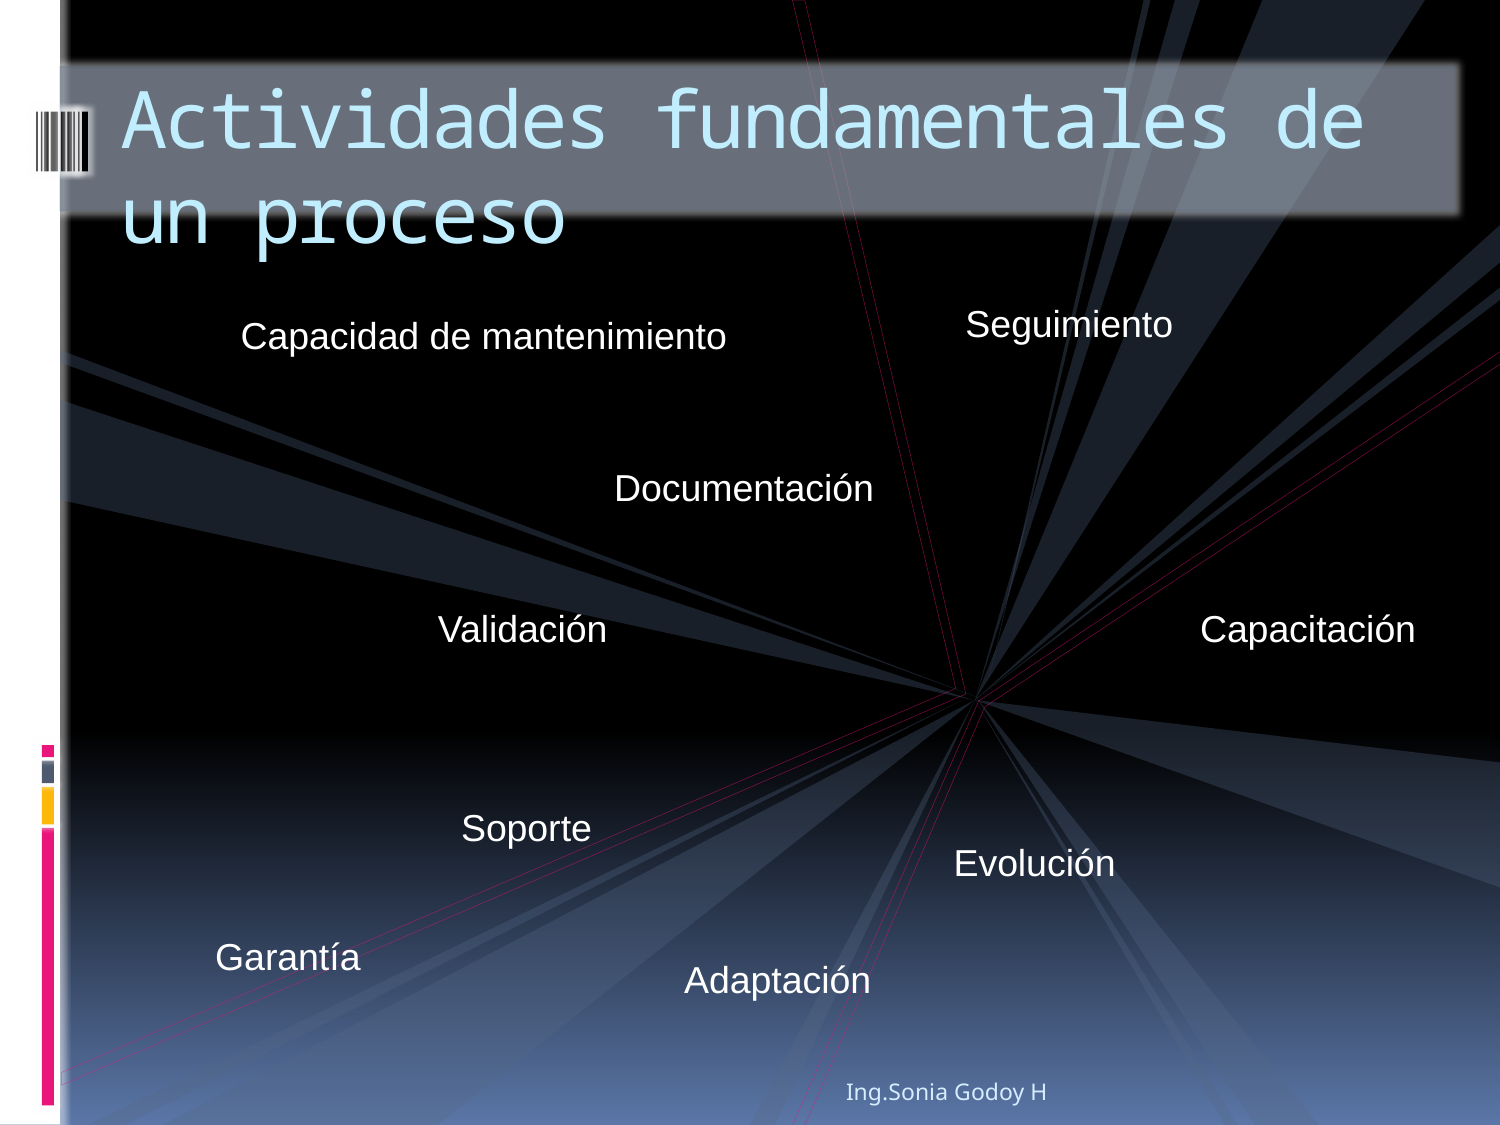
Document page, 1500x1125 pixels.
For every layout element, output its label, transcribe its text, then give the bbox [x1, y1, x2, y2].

text_box Soporte [446, 796, 607, 857]
text_box Garantía [200, 925, 376, 986]
text_box Capacitación [1185, 597, 1431, 658]
text_box Evolución [938, 831, 1131, 892]
footer Ing.Sonia Godoy H [150, 1052, 1063, 1113]
text_box Documentación [599, 456, 889, 517]
text_box Adaptación [669, 949, 887, 1009]
title Actividades fundamentales de un proceso [105, 58, 1444, 256]
text_box Validación [423, 597, 623, 658]
text_box Seguimiento [950, 292, 1189, 353]
text_box Capacidad de mantenimiento [225, 304, 742, 365]
